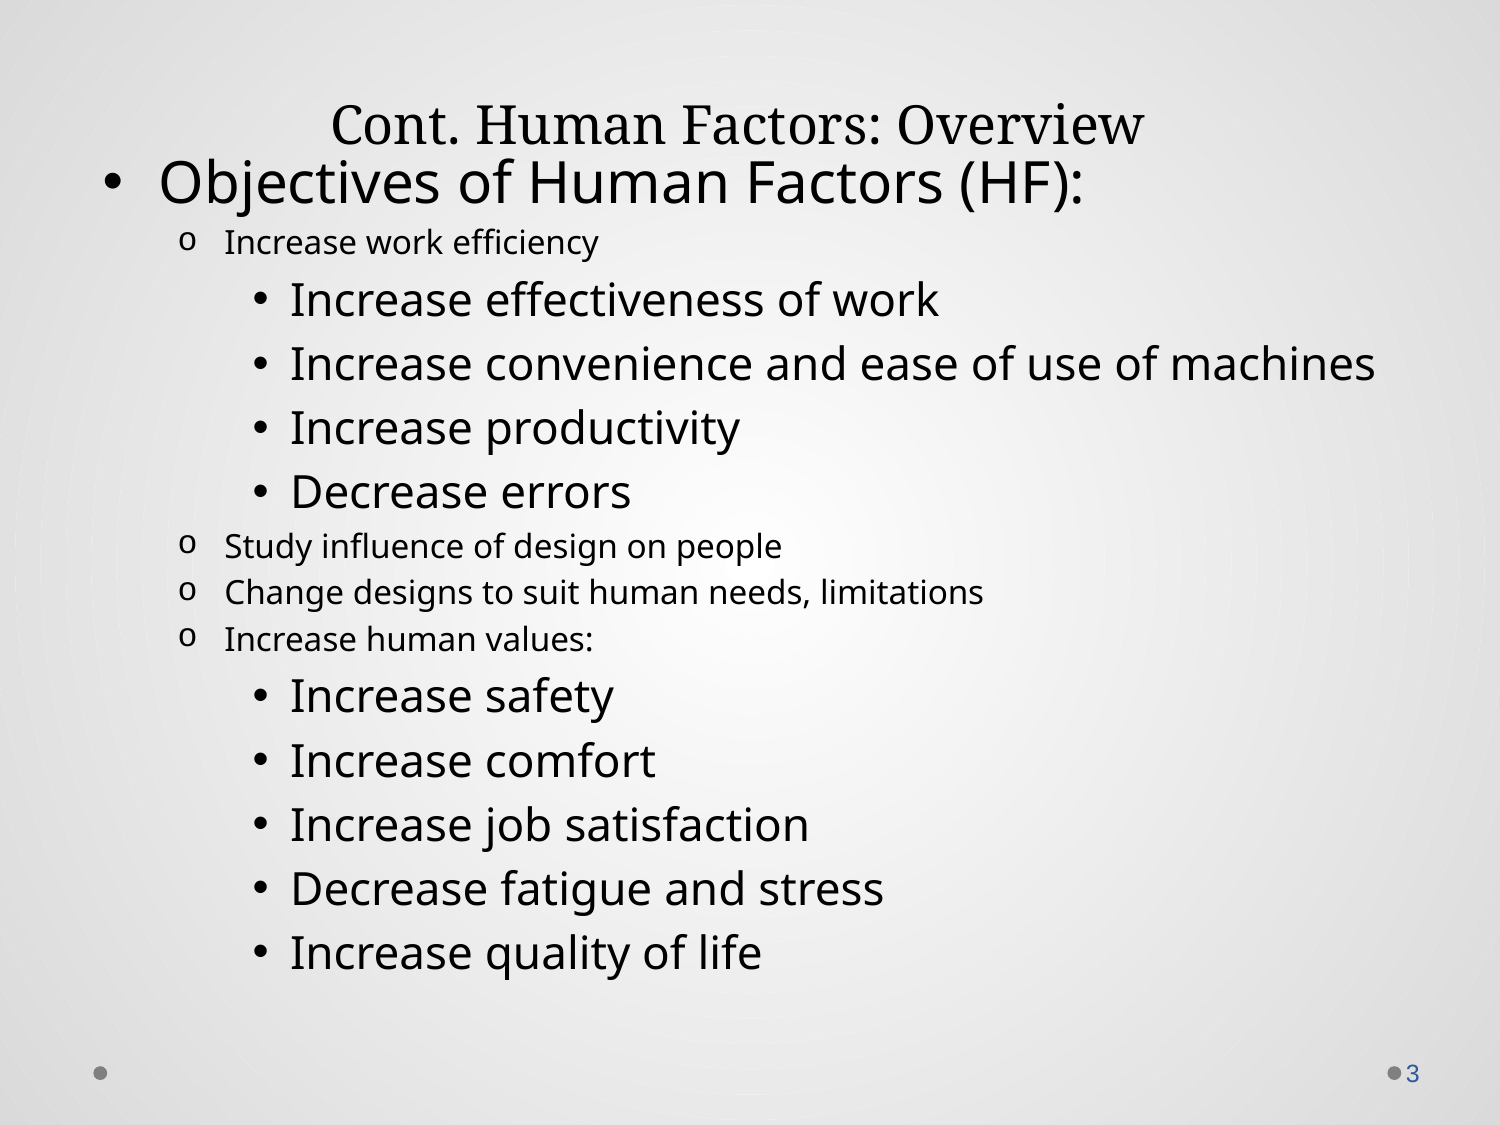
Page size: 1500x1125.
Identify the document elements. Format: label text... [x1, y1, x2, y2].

title Cont. Human Factors: Overview [62, 62, 1413, 163]
slide_number 3 [1401, 1042, 1494, 1103]
list Objectives of Human Factors (HF): Increase work efficiency Increase effectiveness of work Increase convenience and ease of use of machines Increase productivity Decrease errors Study influence of design on people Change designs to suit human needs, limitations Increase human values: Increase safety Increase comfort Increase job satisfaction Decrease fatigue and stress Increase quality of life [87, 137, 1438, 1125]
